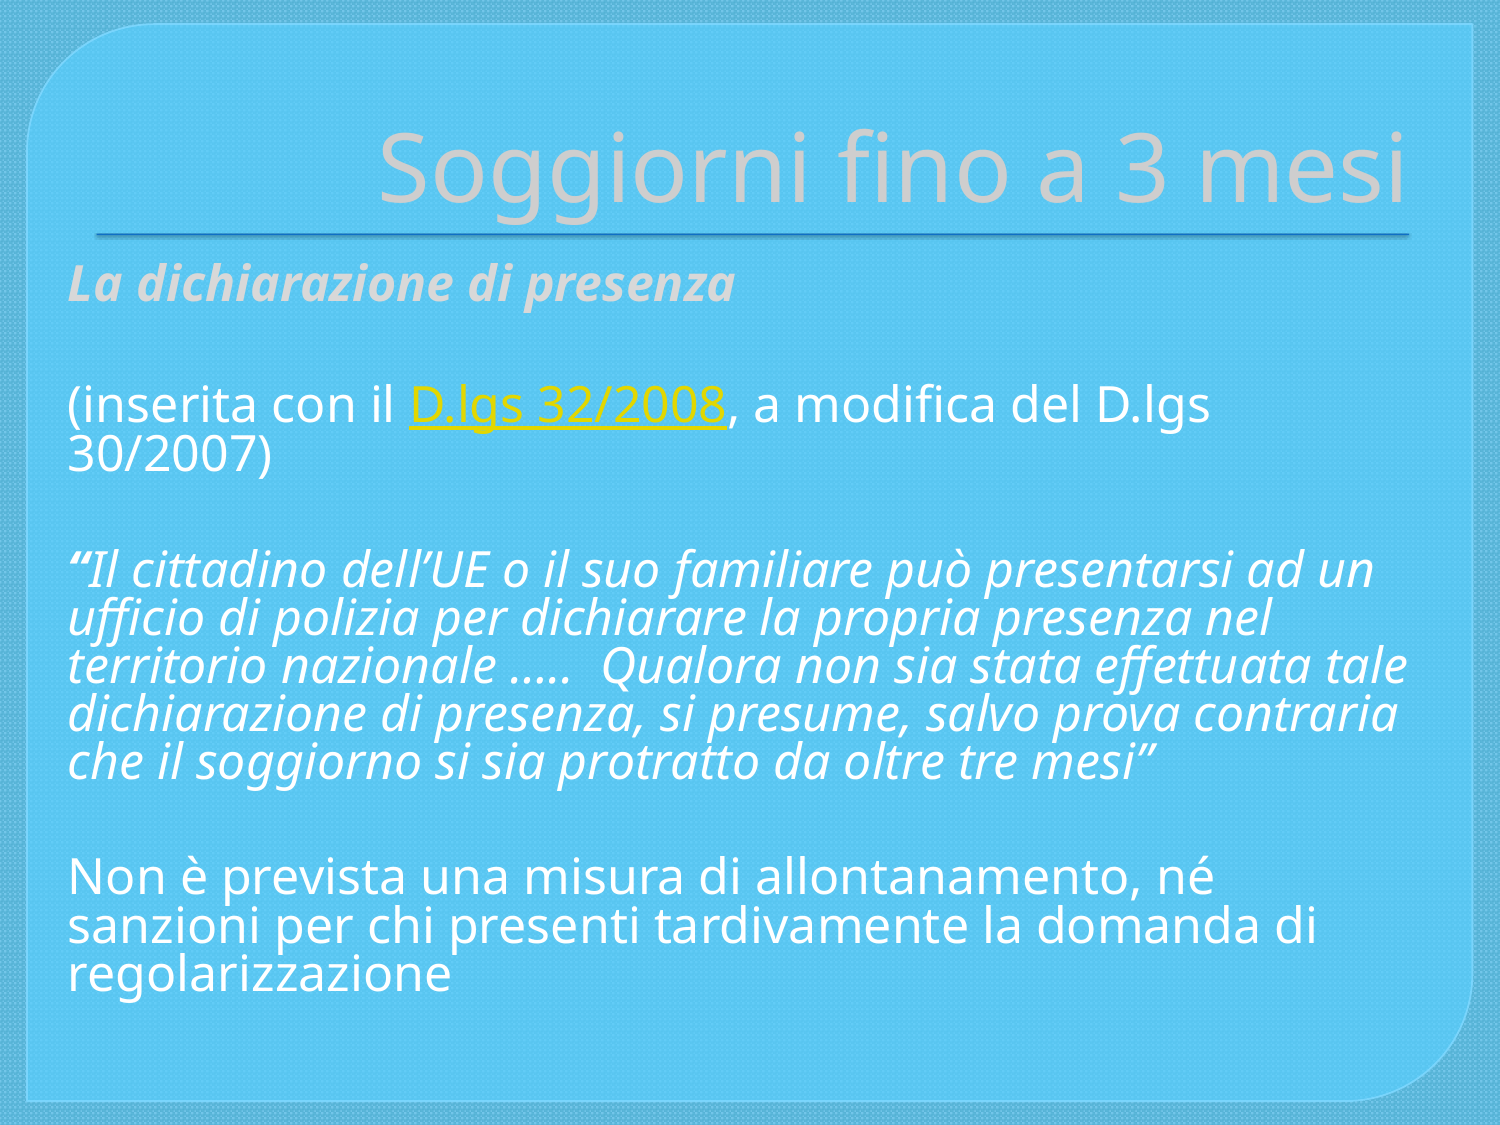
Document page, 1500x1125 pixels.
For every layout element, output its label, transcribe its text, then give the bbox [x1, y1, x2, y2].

text_box La dichiarazione di presenza (inserita con il D.lgs 32/2008, a modifica del D.lgs 30/2007) “Il cittadino dell’UE o il suo familiare può presentarsi ad un ufficio di polizia per dichiarare la propria presenza nel territorio nazionale ….. Qualora non sia stata effettuata tale dichiarazione di presenza, si presume, salvo prova contraria che il soggiorno si sia protratto da oltre tre mesi” Non è prevista una misura di allontanamento, né sanzioni per chi presenti tardivamente la domanda di regolarizzazione [53, 255, 1436, 1008]
title Soggiorni fino a 3 mesi [75, 41, 1425, 229]
